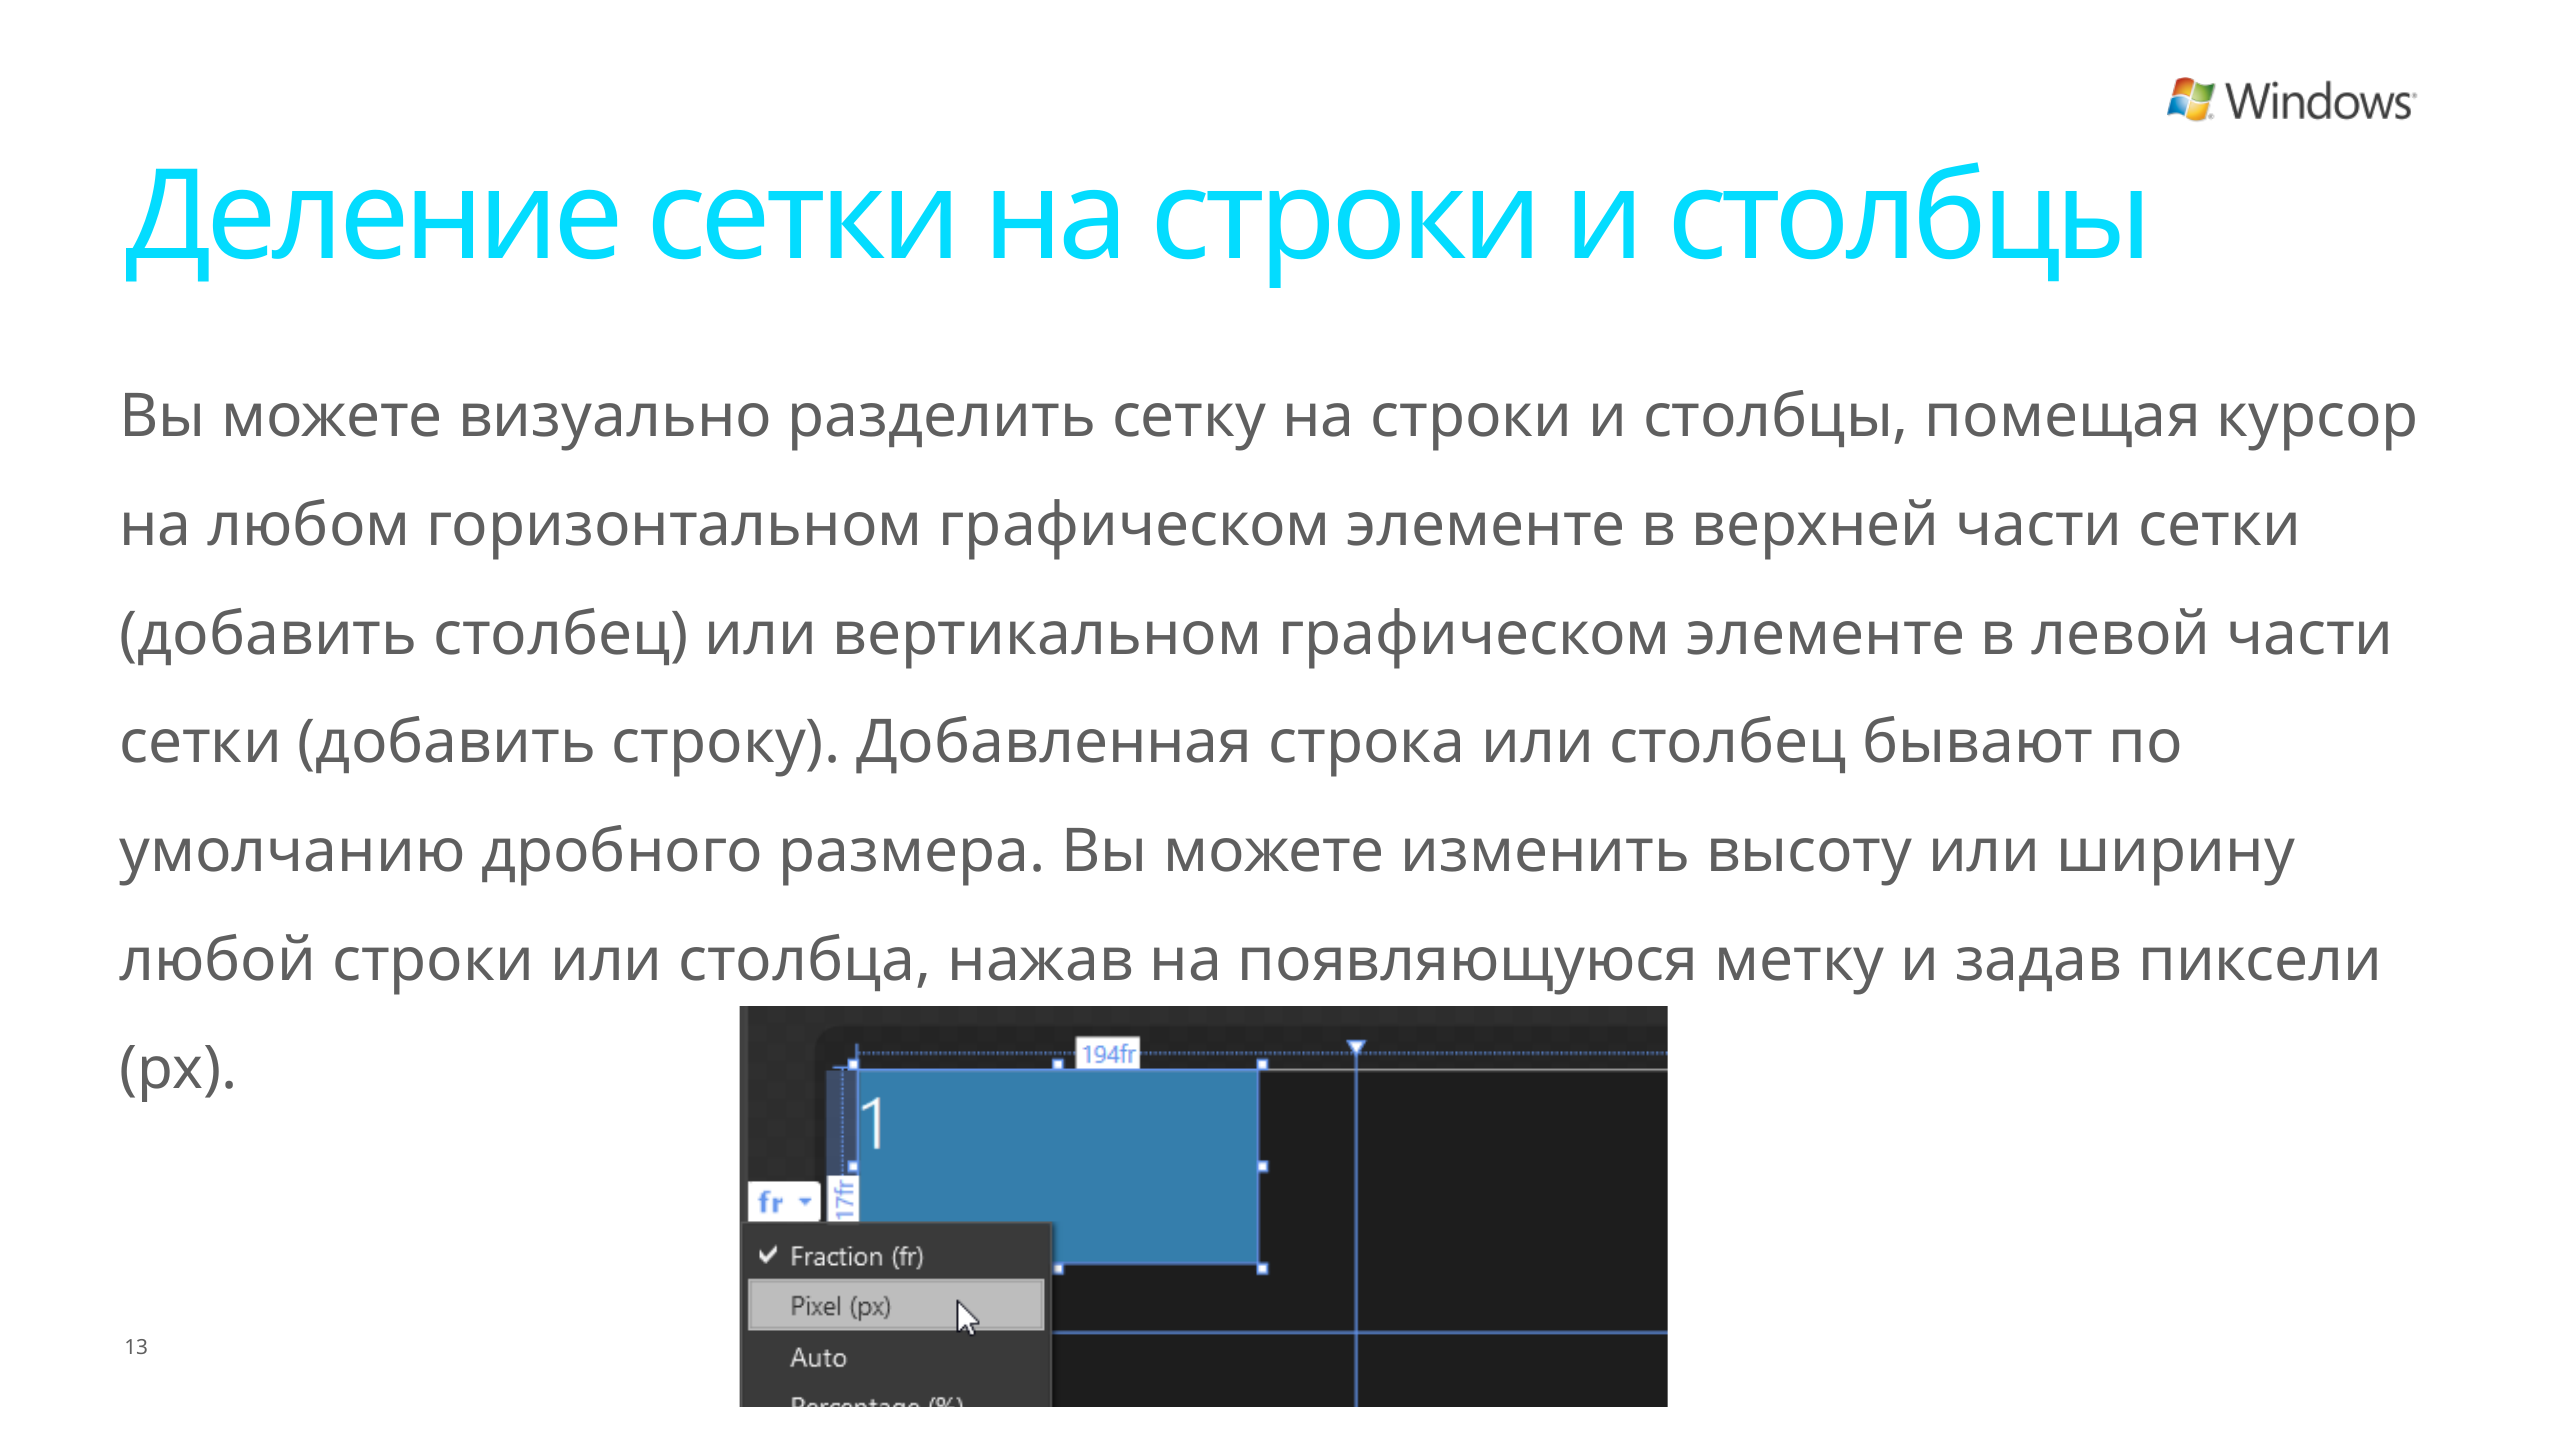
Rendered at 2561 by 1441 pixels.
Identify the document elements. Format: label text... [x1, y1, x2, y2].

list Вы можете визуально разделить сетку на строки и столбцы, помещая курсор на любом горизонтальном графическом элементе в верхней части сетки (добавить столбец) или вертикальном графическом элементе в левой части сетки (добавить строку). Добавленная строка или столбец бывают по умолчанию дробного размера. Вы можете изменить высоту или ширину любой строки или столбца, нажав на появляющуюся метку и задав пиксели (px). [119, 340, 2491, 1008]
picture [739, 1006, 1668, 1407]
title Деление сетки на строки и столбцы [125, 48, 2468, 286]
